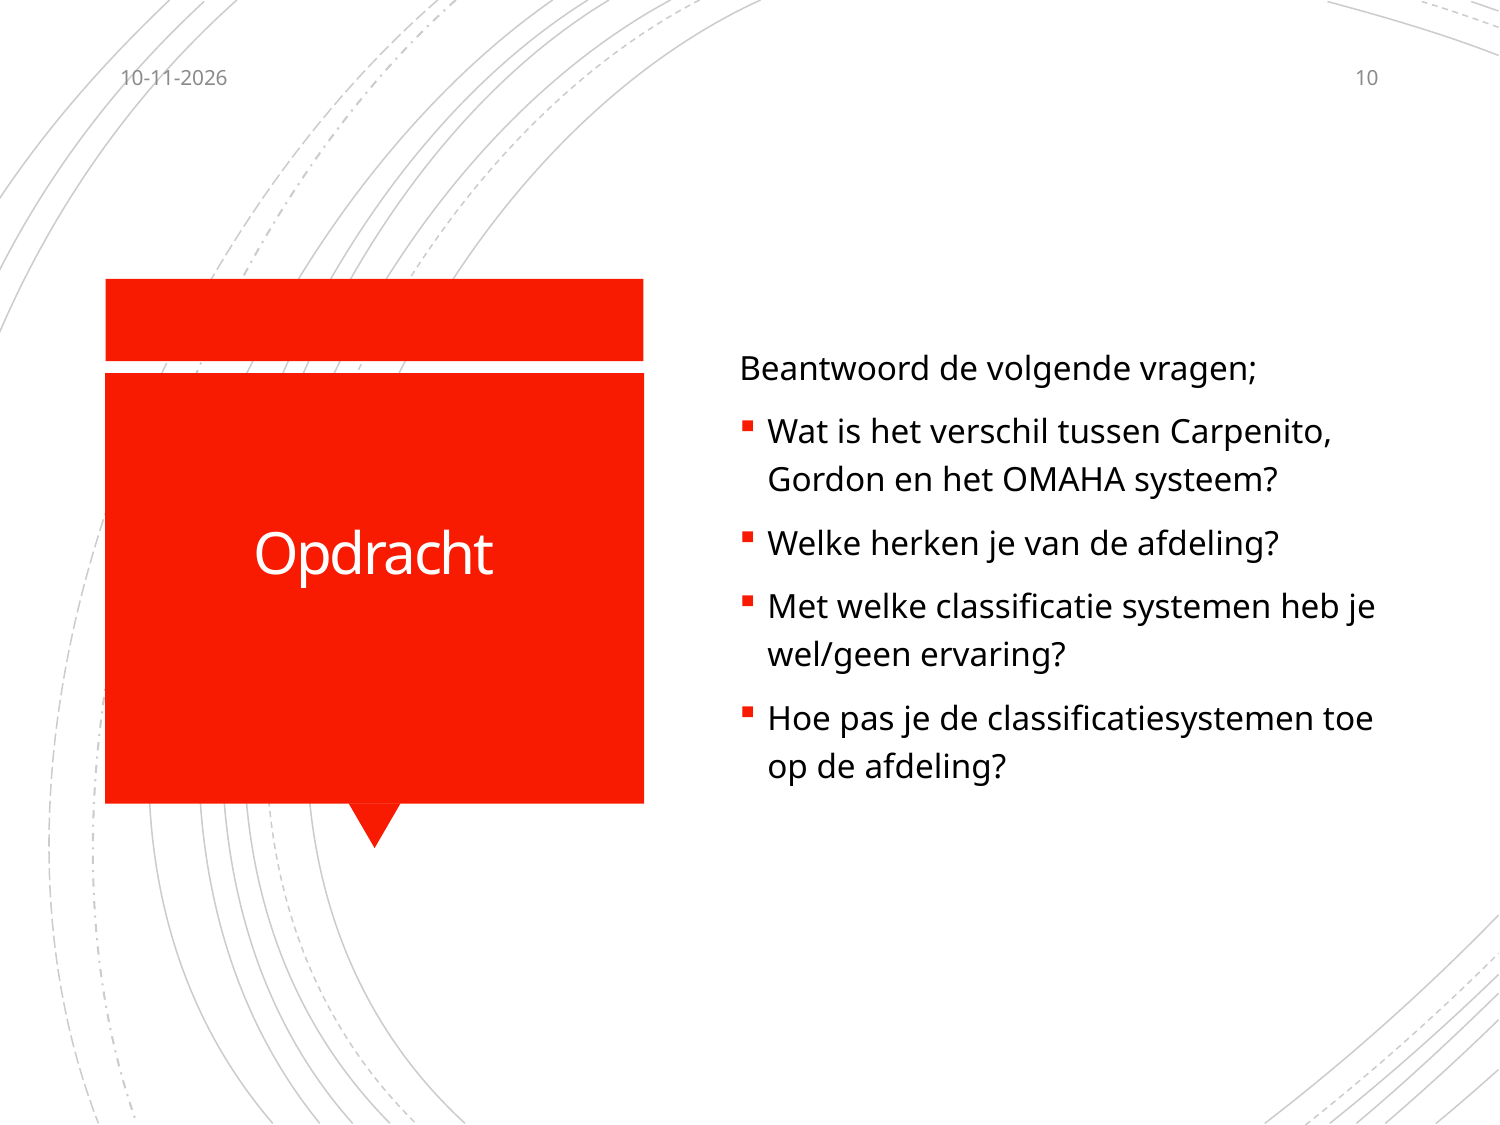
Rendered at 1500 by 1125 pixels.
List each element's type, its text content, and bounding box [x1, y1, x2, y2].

title Opdracht [118, 385, 630, 587]
footer [105, 1021, 1394, 1074]
list Beantwoord de volgende vragen; Wat is het verschil tussen Carpenito, Gordon en het OMAHA systeem? Welke herken je van de afdeling? Met welke classificatie systemen heb je wel/geen ervaring? Hoe pas je de classificatiesystemen toe op de afdeling? [724, 131, 1397, 993]
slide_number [105, 52, 555, 105]
slide_number 10 [1281, 52, 1394, 105]
